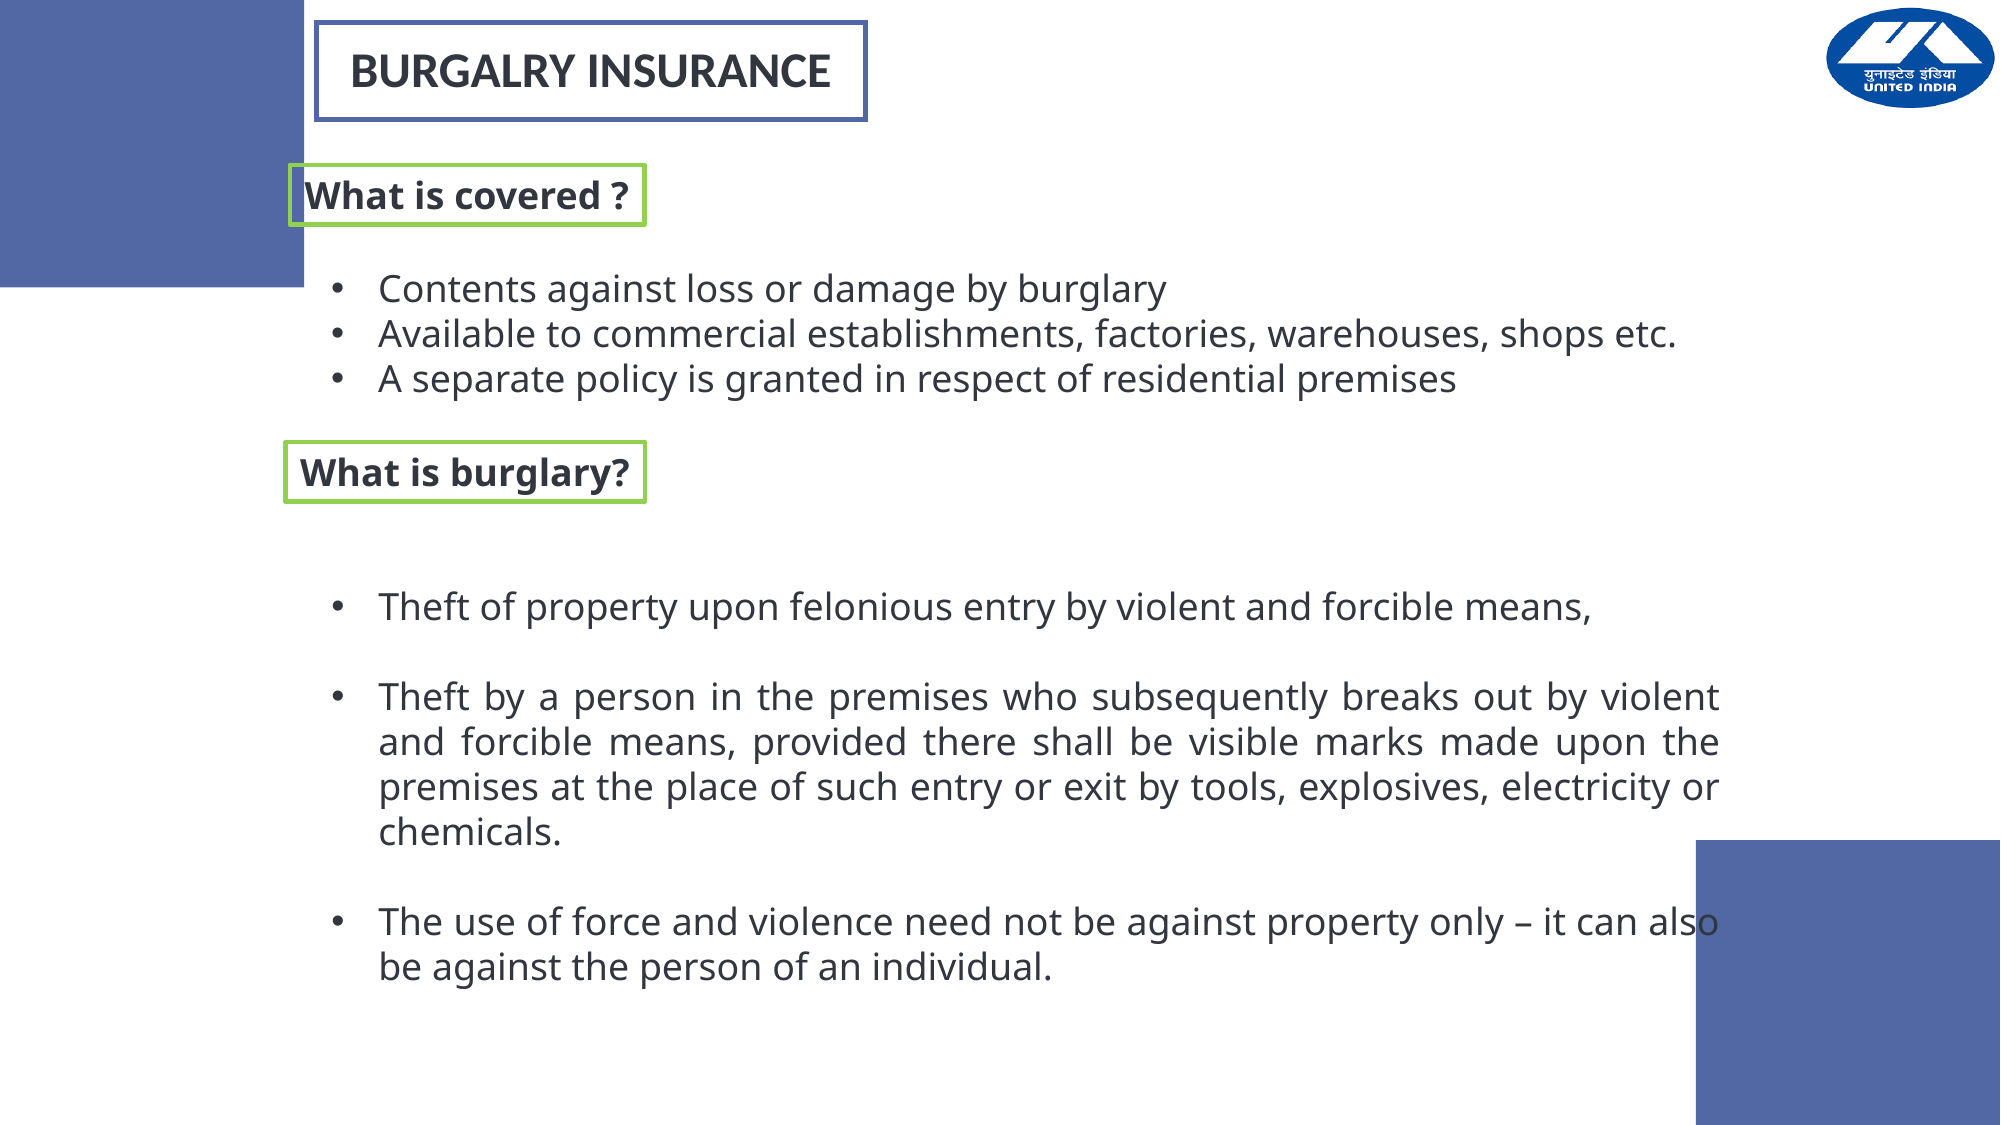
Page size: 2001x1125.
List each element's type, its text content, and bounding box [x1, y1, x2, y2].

text_box Theft of property upon felonious entry by violent and forcible means, Theft by a person in the premises who subsequently breaks out by violent and forcible means, provided there shall be visible marks made upon the premises at the place of such entry or exit by tools, explosives, electricity or chemicals. The use of force and violence need not be against property only – it can also be against the person of an individual. [316, 575, 1737, 996]
text_box What is burglary? [285, 441, 646, 502]
text_box What is covered ? [289, 164, 645, 225]
picture [1820, 3, 2000, 111]
list BURGALRY INSURANCE [316, 21, 866, 121]
text_box Contents against loss or damage by burglary Available to commercial establishments, factories, warehouses, shops etc. A separate policy is granted in respect of residential premises [316, 257, 1849, 408]
